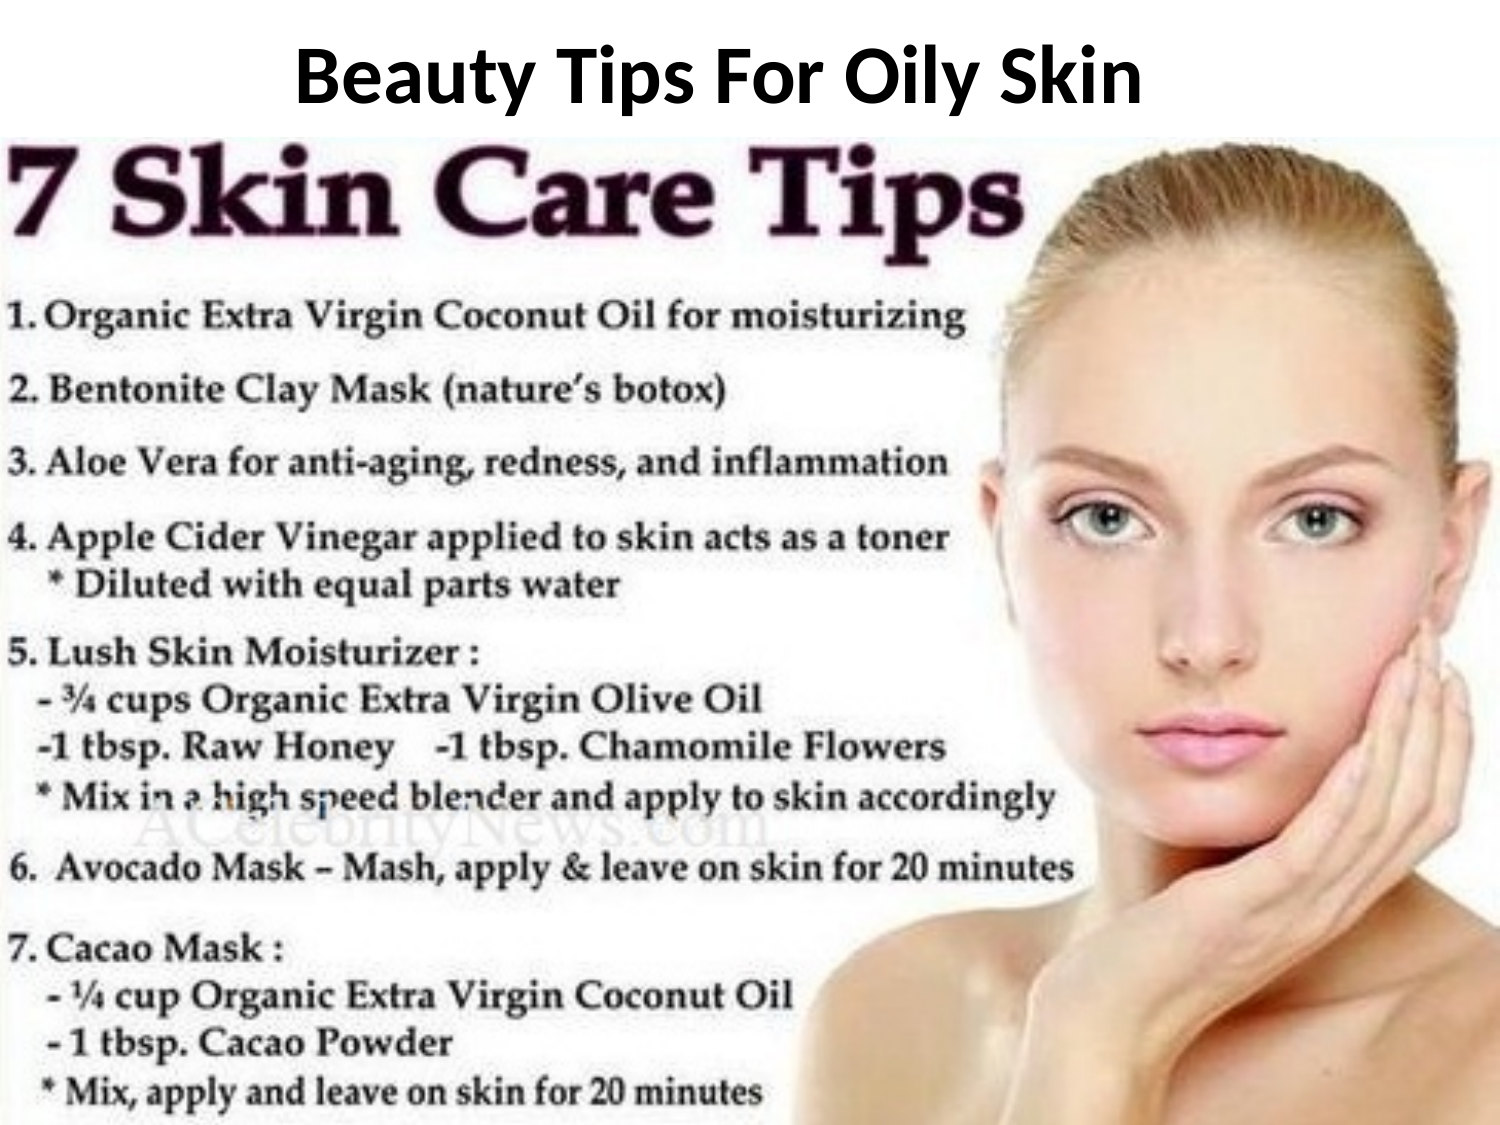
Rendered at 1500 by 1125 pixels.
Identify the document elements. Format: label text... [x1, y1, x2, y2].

picture [0, 137, 1500, 1125]
text_box Beauty Tips For Oily Skin [280, 12, 1160, 128]
